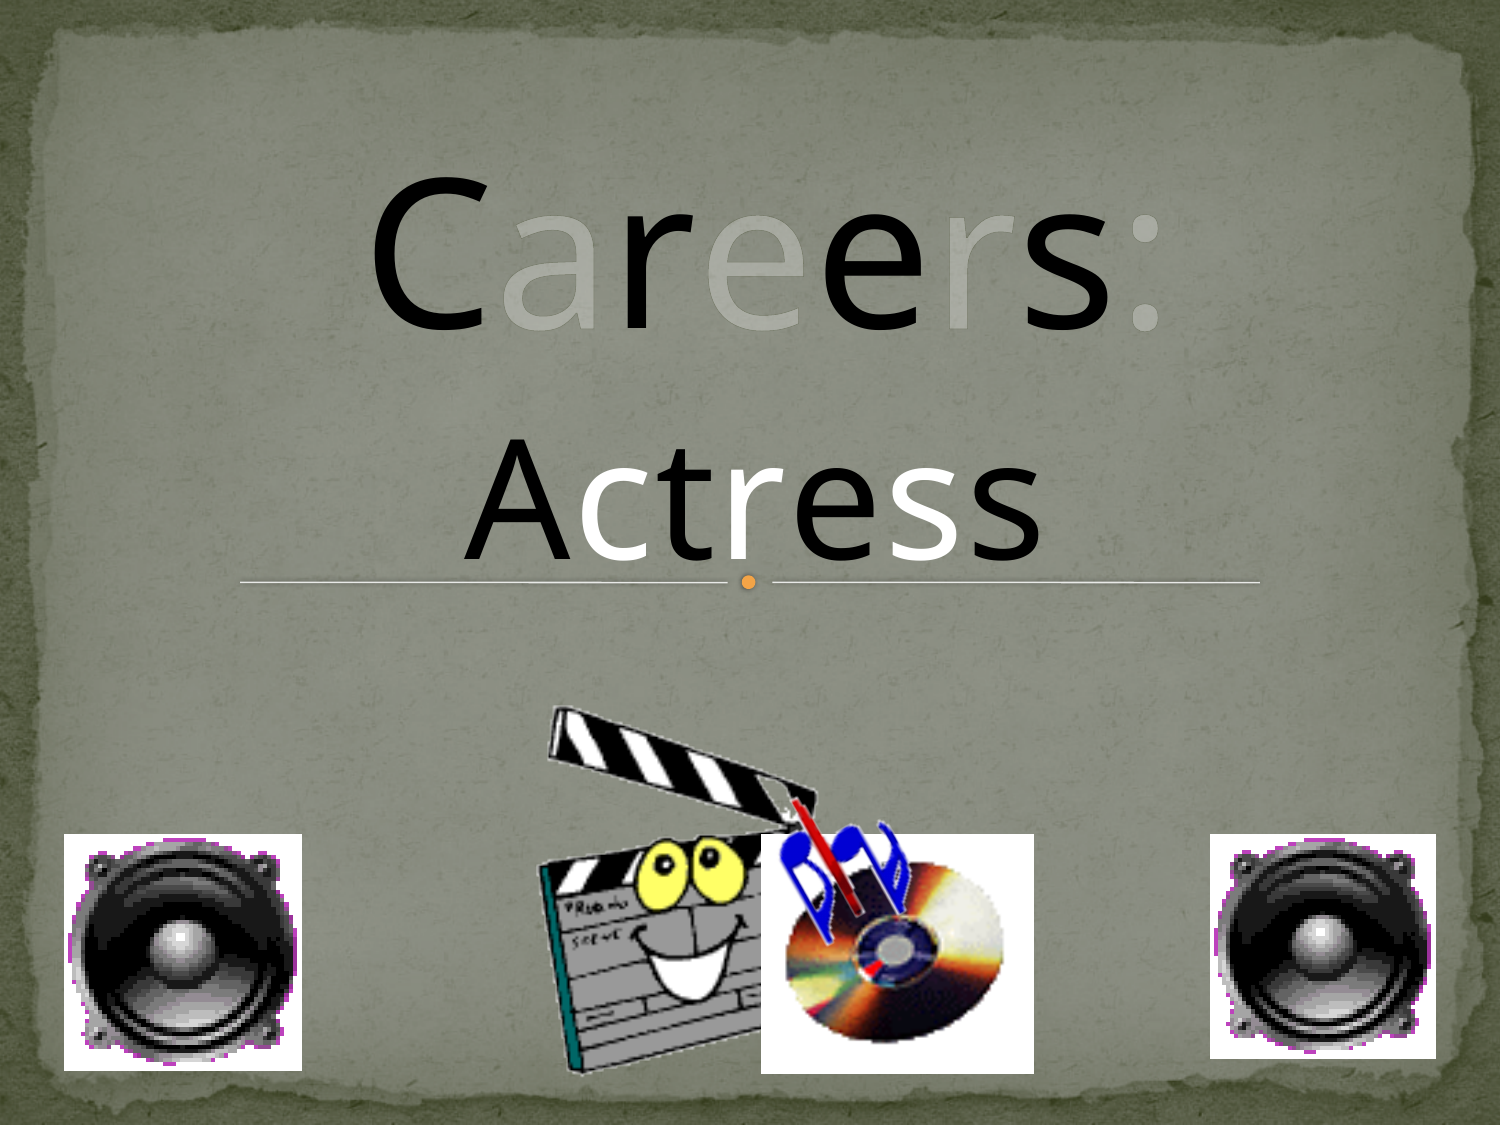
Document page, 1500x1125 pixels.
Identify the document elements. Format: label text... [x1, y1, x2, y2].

picture [64, 834, 302, 1071]
picture [513, 704, 1034, 1102]
title Careers: [88, 0, 1447, 378]
picture [1210, 834, 1436, 1059]
subtitle Actress [230, 385, 1281, 673]
